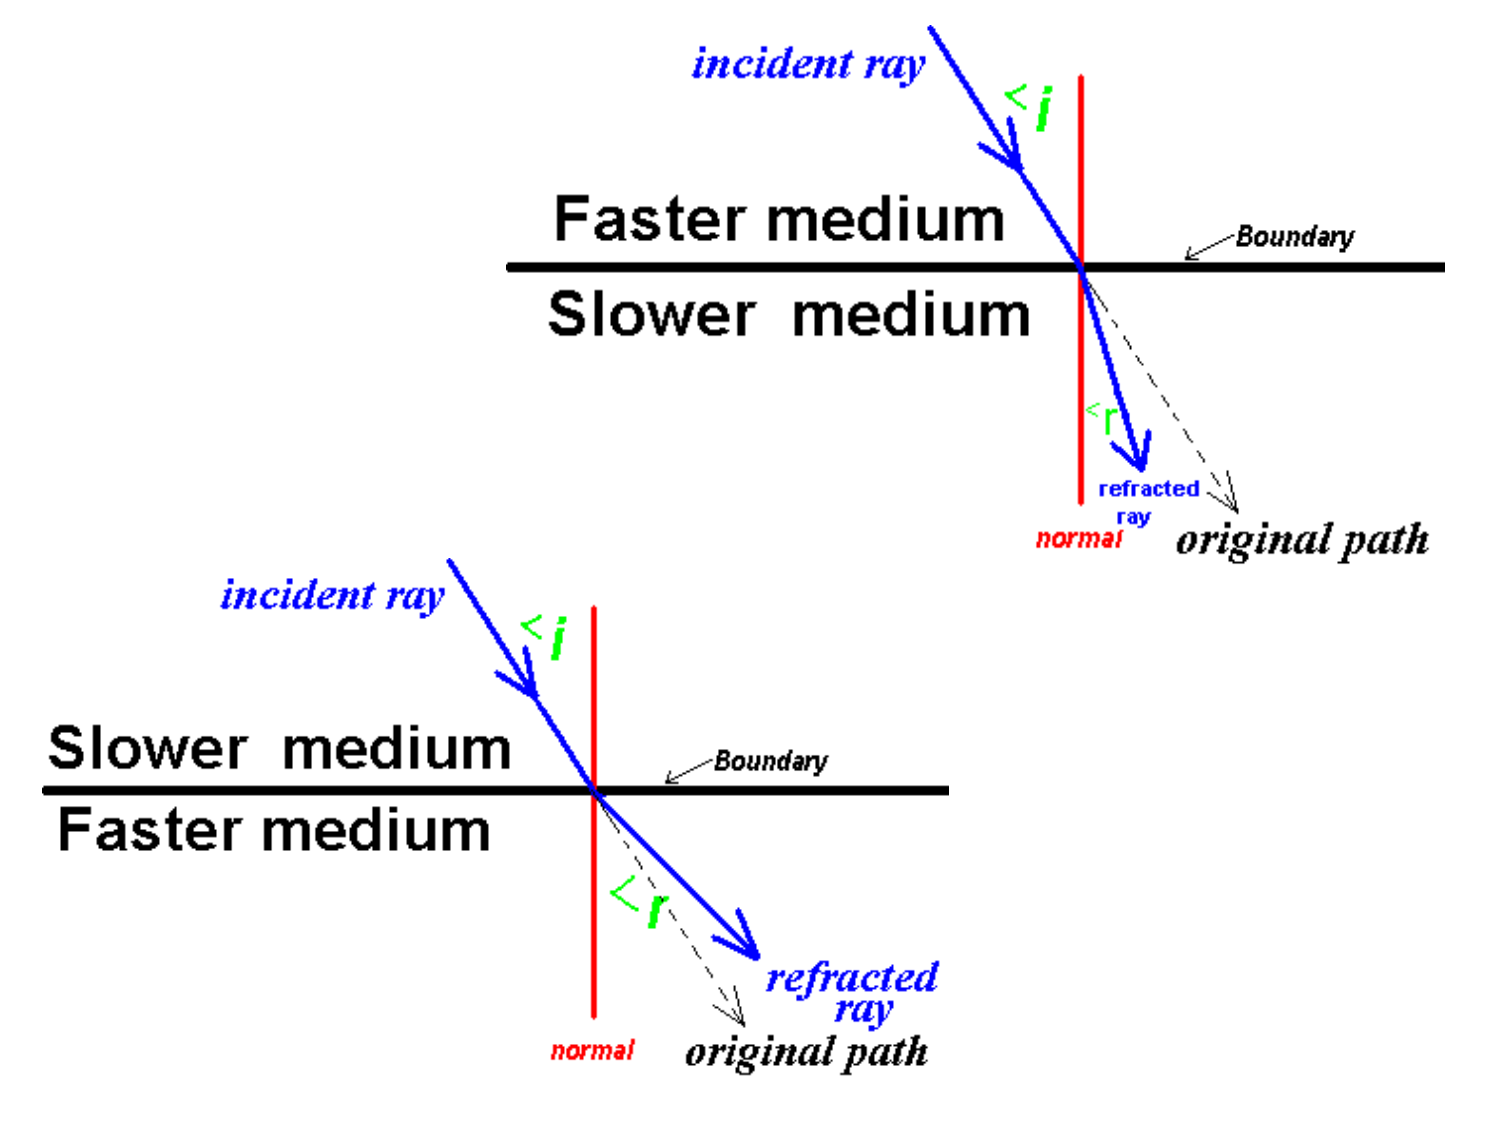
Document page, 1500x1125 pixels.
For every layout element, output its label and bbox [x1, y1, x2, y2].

list [42, 539, 949, 1101]
list [484, 25, 1466, 573]
